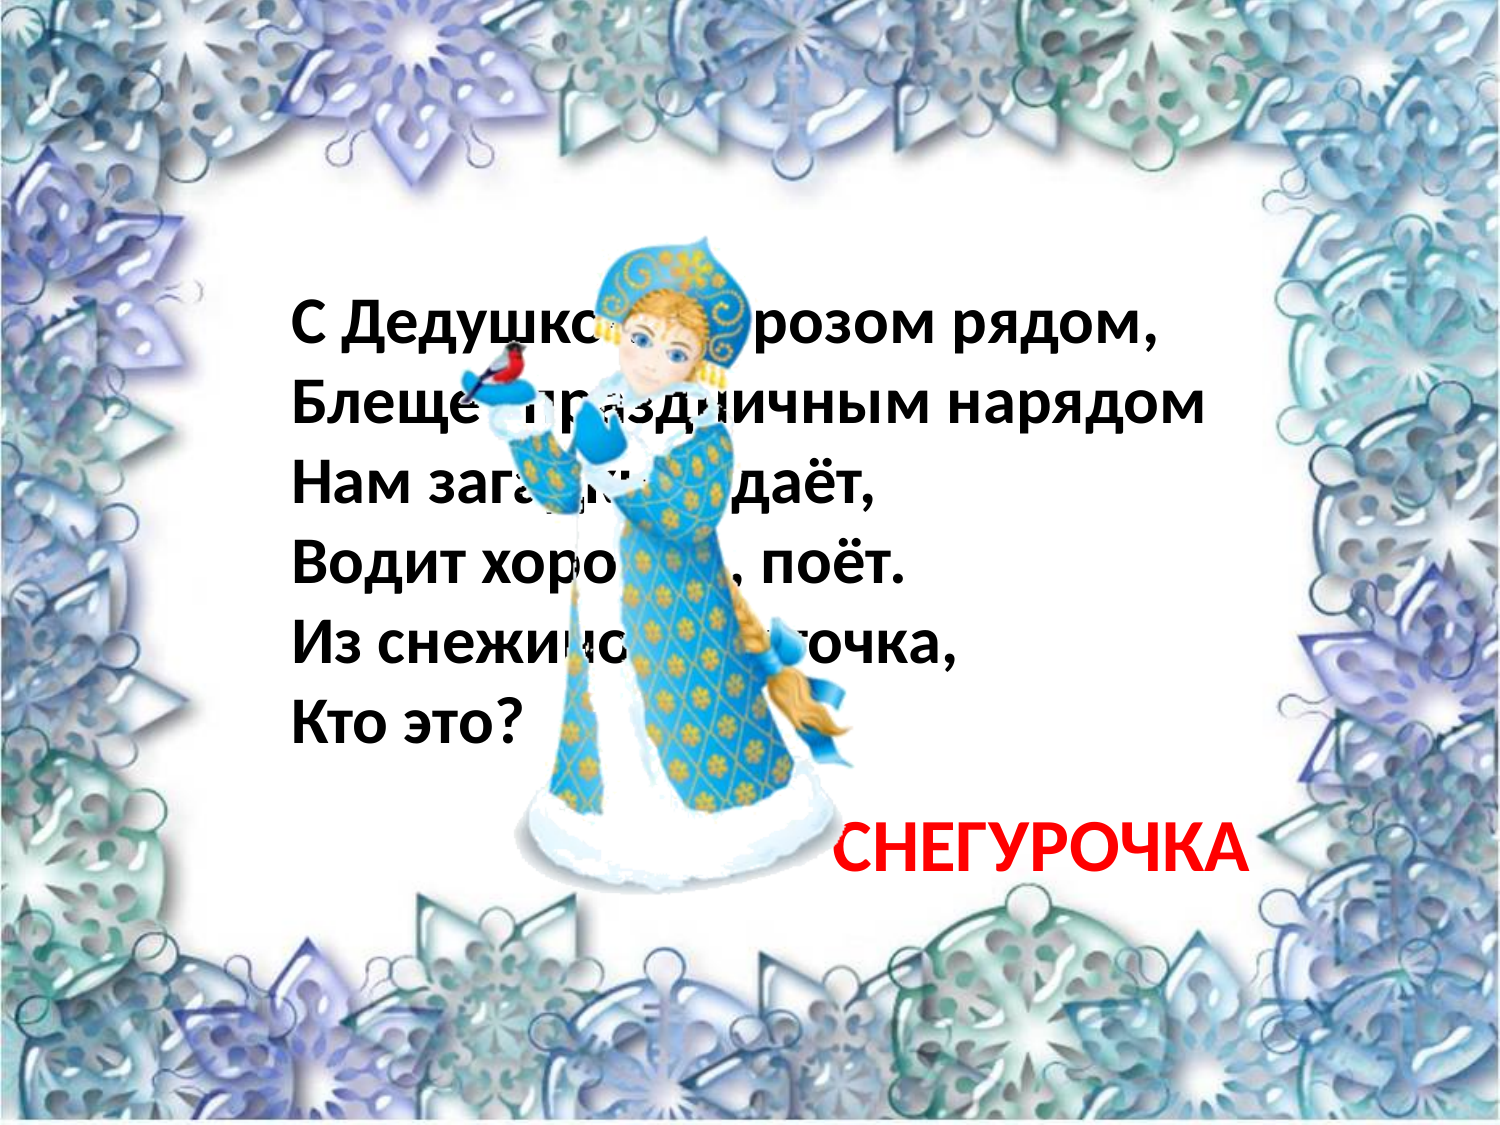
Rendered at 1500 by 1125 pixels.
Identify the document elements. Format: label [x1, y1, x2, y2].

picture [445, 223, 868, 903]
list [0, 0, 1500, 1125]
